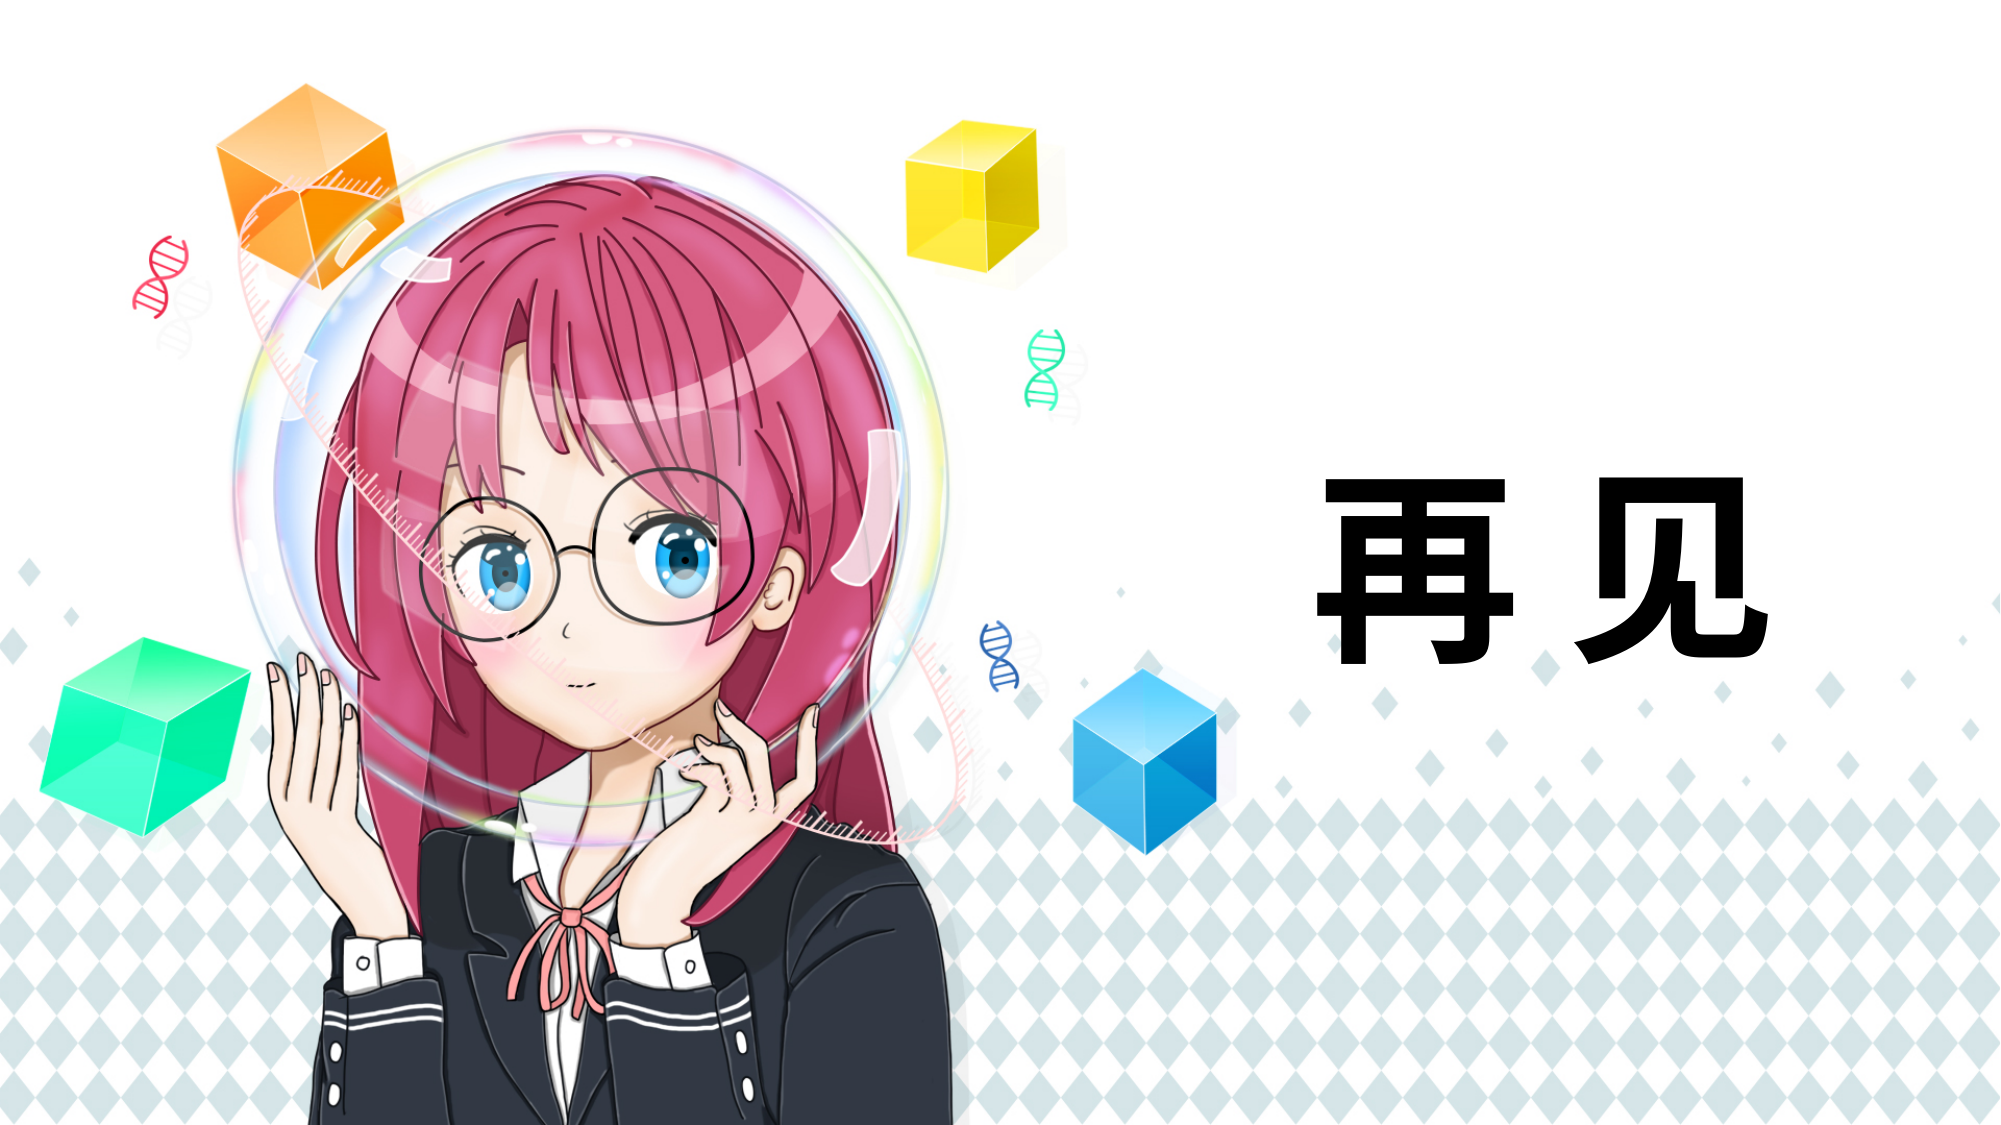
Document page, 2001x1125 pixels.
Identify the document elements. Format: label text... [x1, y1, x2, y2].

text_box 再 见 [1445, 429, 1791, 695]
picture [0, 0, 2001, 1125]
